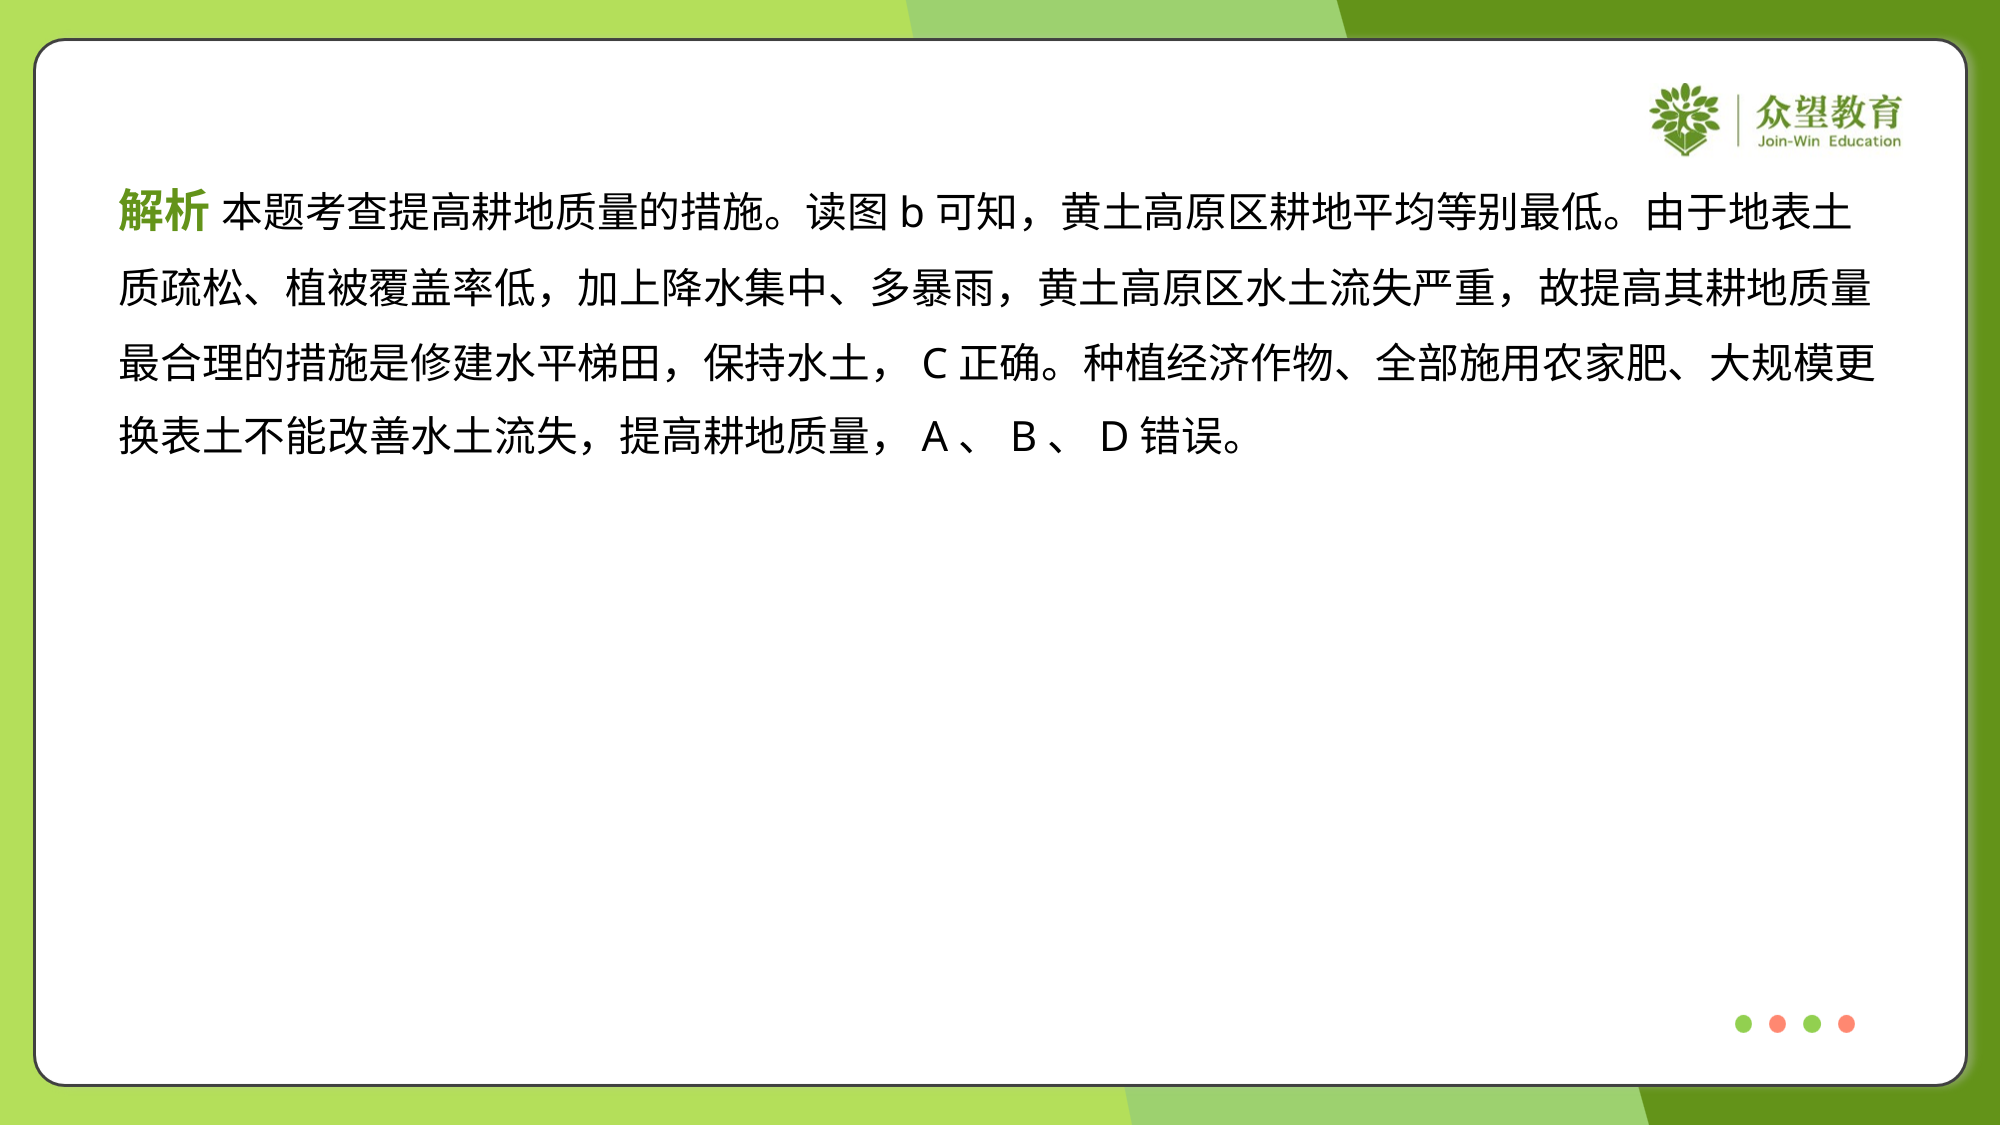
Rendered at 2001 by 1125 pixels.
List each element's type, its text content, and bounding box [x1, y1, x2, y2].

text_box 解析 本题考查提高耕地质量的措施。读图b可知，黄土高原区耕地平均等别最低。由于地表土 质疏松、植被覆盖率低，加上降水集中、多暴雨，黄土高原区水土流失严重，故提高其耕地质量 最合理的措施是修建水平梯田，保持水土，C正确。种植经济作物、全部施用农家肥、大规模更 换表土不能改善水土流失，提高耕地质量，A、B、D错误。 [118, 159, 1883, 452]
picture [0, 0, 2000, 1125]
